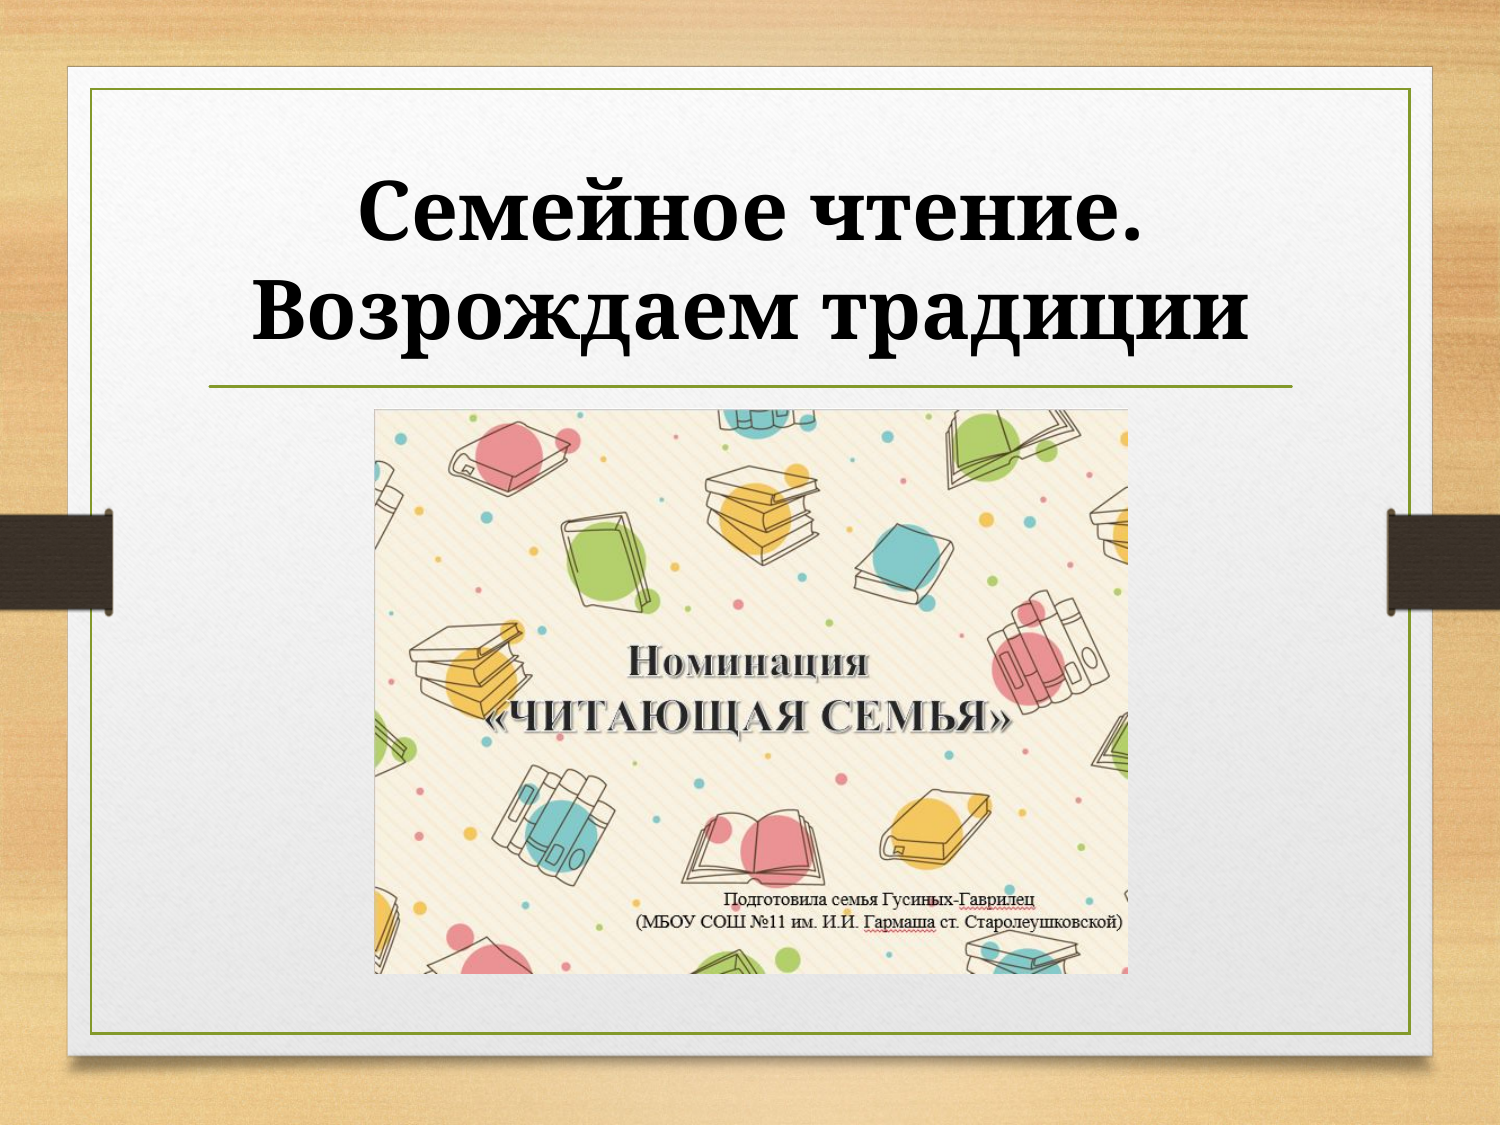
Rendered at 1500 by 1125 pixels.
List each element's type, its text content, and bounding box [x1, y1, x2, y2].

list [373, 408, 1128, 974]
title Семейное чтение. Возрождаем традиции [193, 150, 1309, 365]
picture [0, 0, 1500, 1125]
